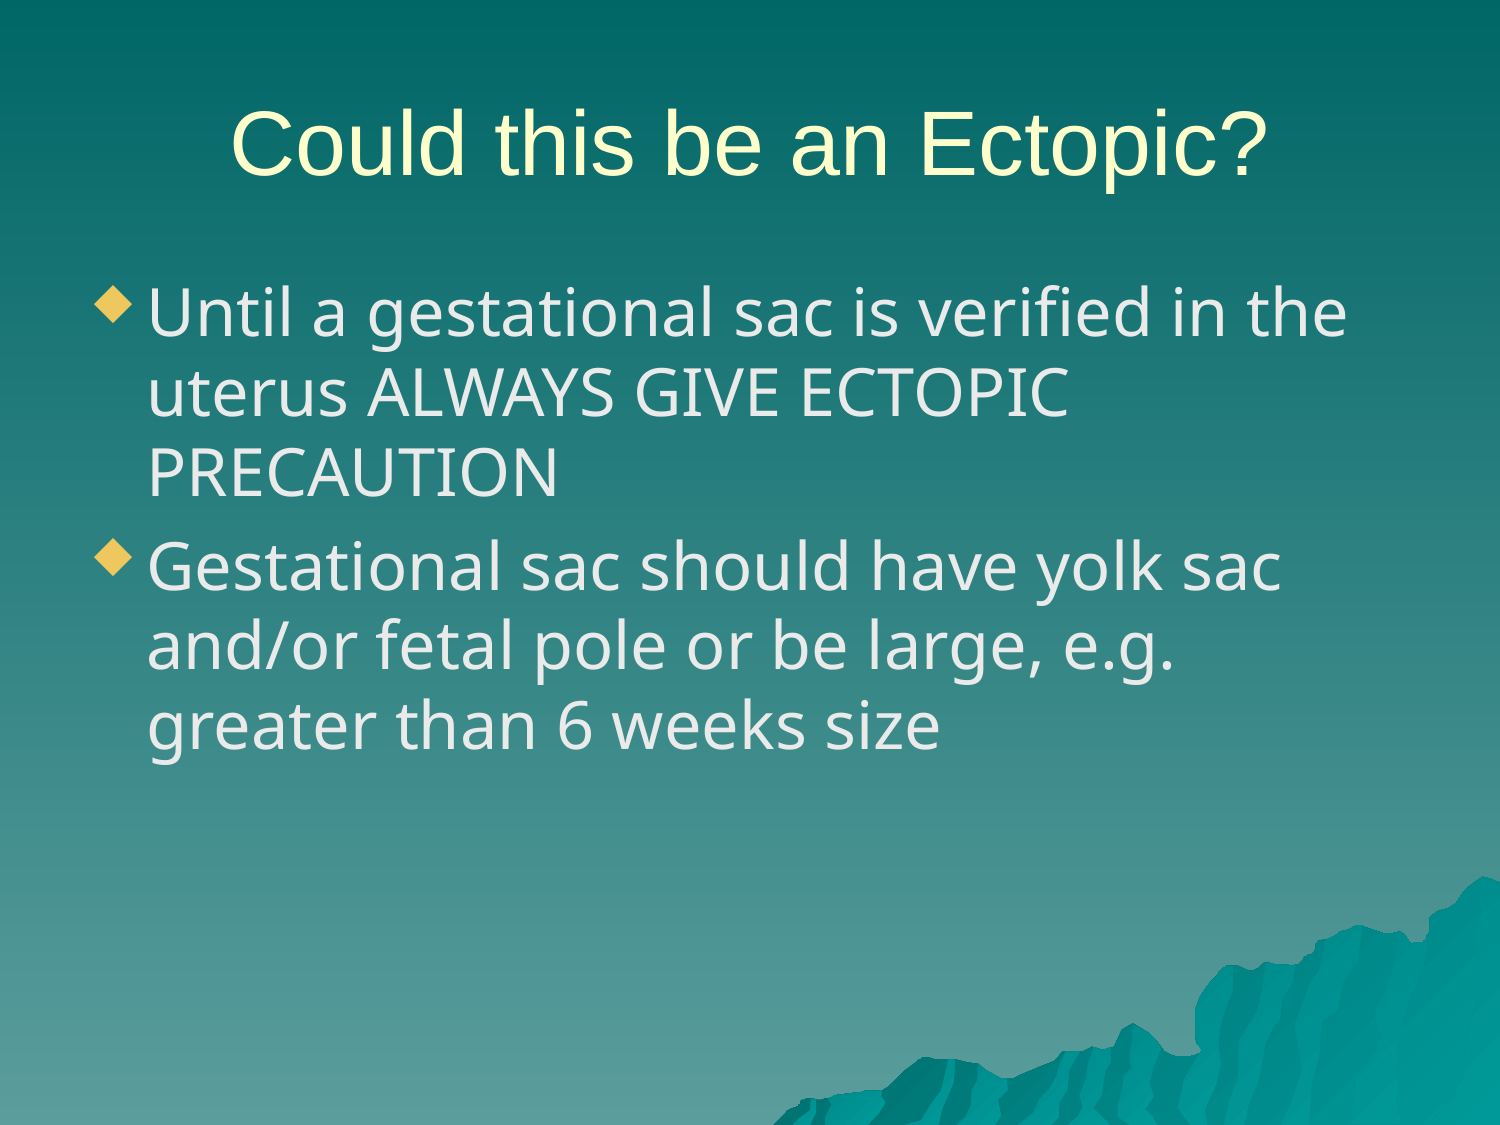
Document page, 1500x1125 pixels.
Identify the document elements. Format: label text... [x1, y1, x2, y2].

title Could this be an Ectopic? [74, 45, 1426, 233]
list Until a gestational sac is verified in the uterus ALWAYS GIVE ECTOPIC PRECAUTION Gestational sac should have yolk sac and/or fetal pole or be large, e.g. greater than 6 weeks size [74, 262, 1426, 1006]
